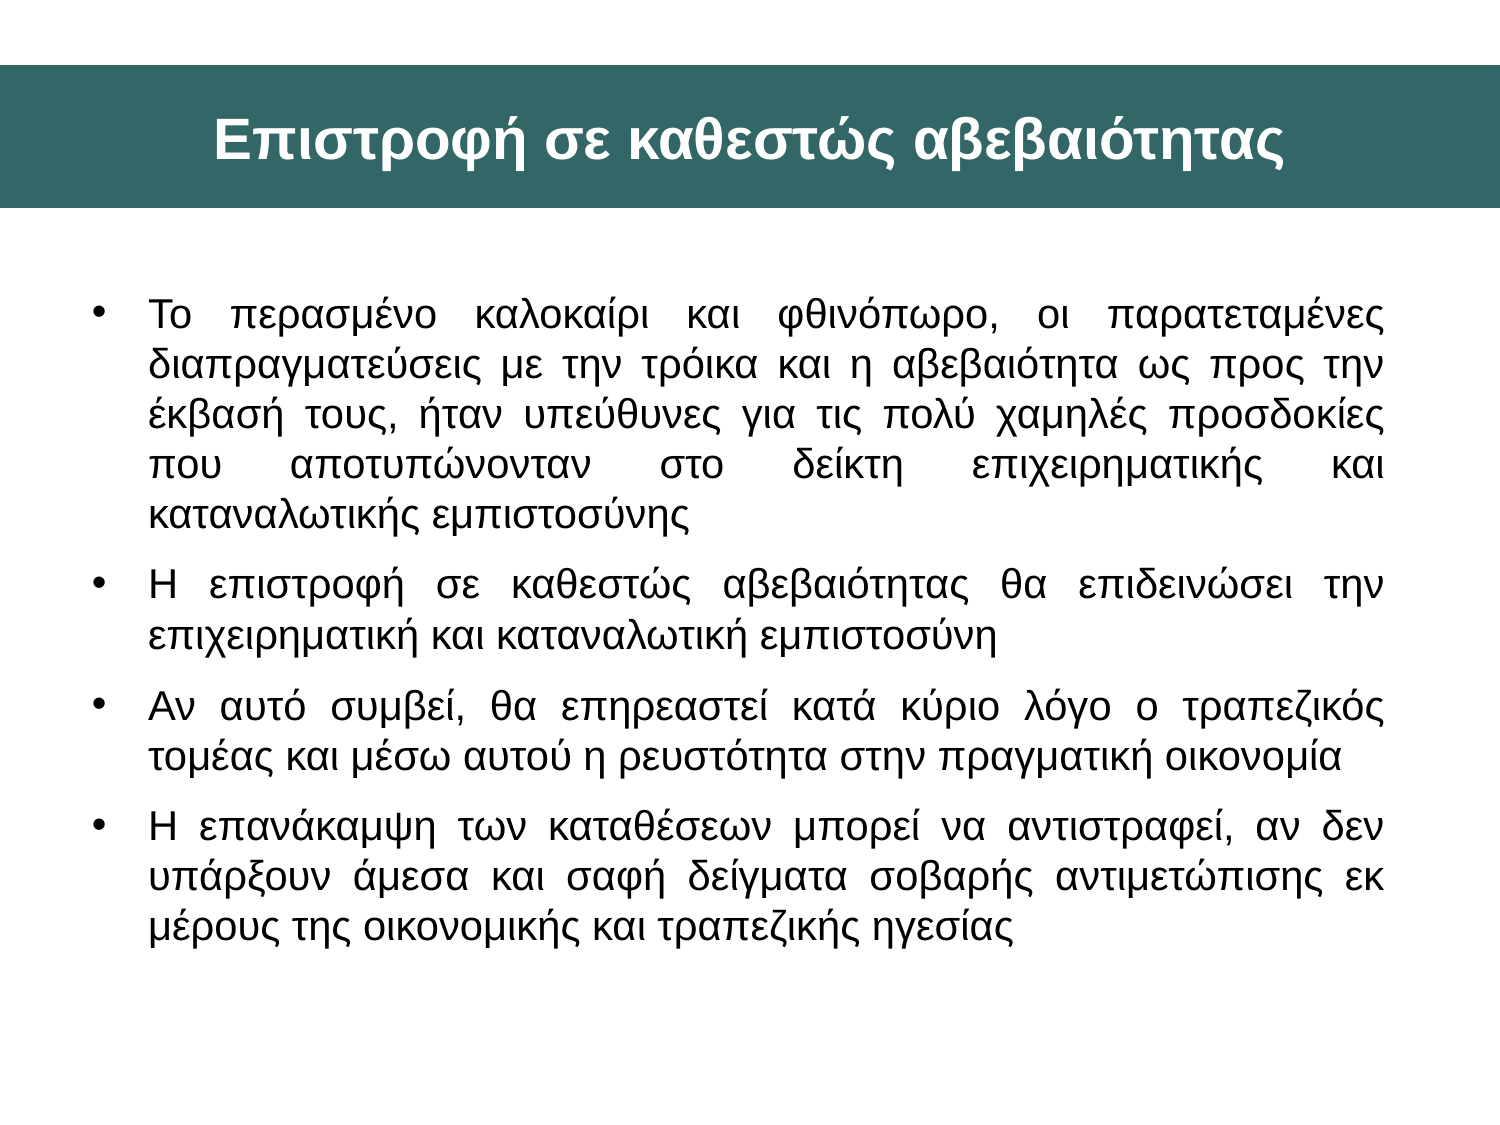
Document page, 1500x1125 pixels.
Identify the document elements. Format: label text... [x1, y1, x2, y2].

title Επιστροφή σε καθεστώς αβεβαιότητας [0, 64, 1500, 209]
list Το περασμένο καλοκαίρι και φθινόπωρο, οι παρατεταμένες διαπραγματεύσεις με την τρόικα και η αβεβαιότητα ως προς την έκβασή τους, ήταν υπεύθυνες για τις πολύ χαμηλές προσδοκίες που αποτυπώνονταν στο δείκτη επιχειρηματικής και καταναλωτικής εμπιστοσύνης Η επιστροφή σε καθεστώς αβεβαιότητας θα επιδεινώσει την επιχειρηματική και καταναλωτική εμπιστοσύνη Αν αυτό συμβεί, θα επηρεαστεί κατά κύριο λόγο ο τραπεζικός τομέας και μέσω αυτού η ρευστότητα στην πραγματική οικονομία Η επανάκαμψη των καταθέσεων μπορεί να αντιστραφεί, αν δεν υπάρξουν άμεσα και σαφή δείγματα σοβαρής αντιμετώπισης εκ μέρους της οικονομικής και τραπεζικής ηγεσίας [76, 278, 1401, 988]
